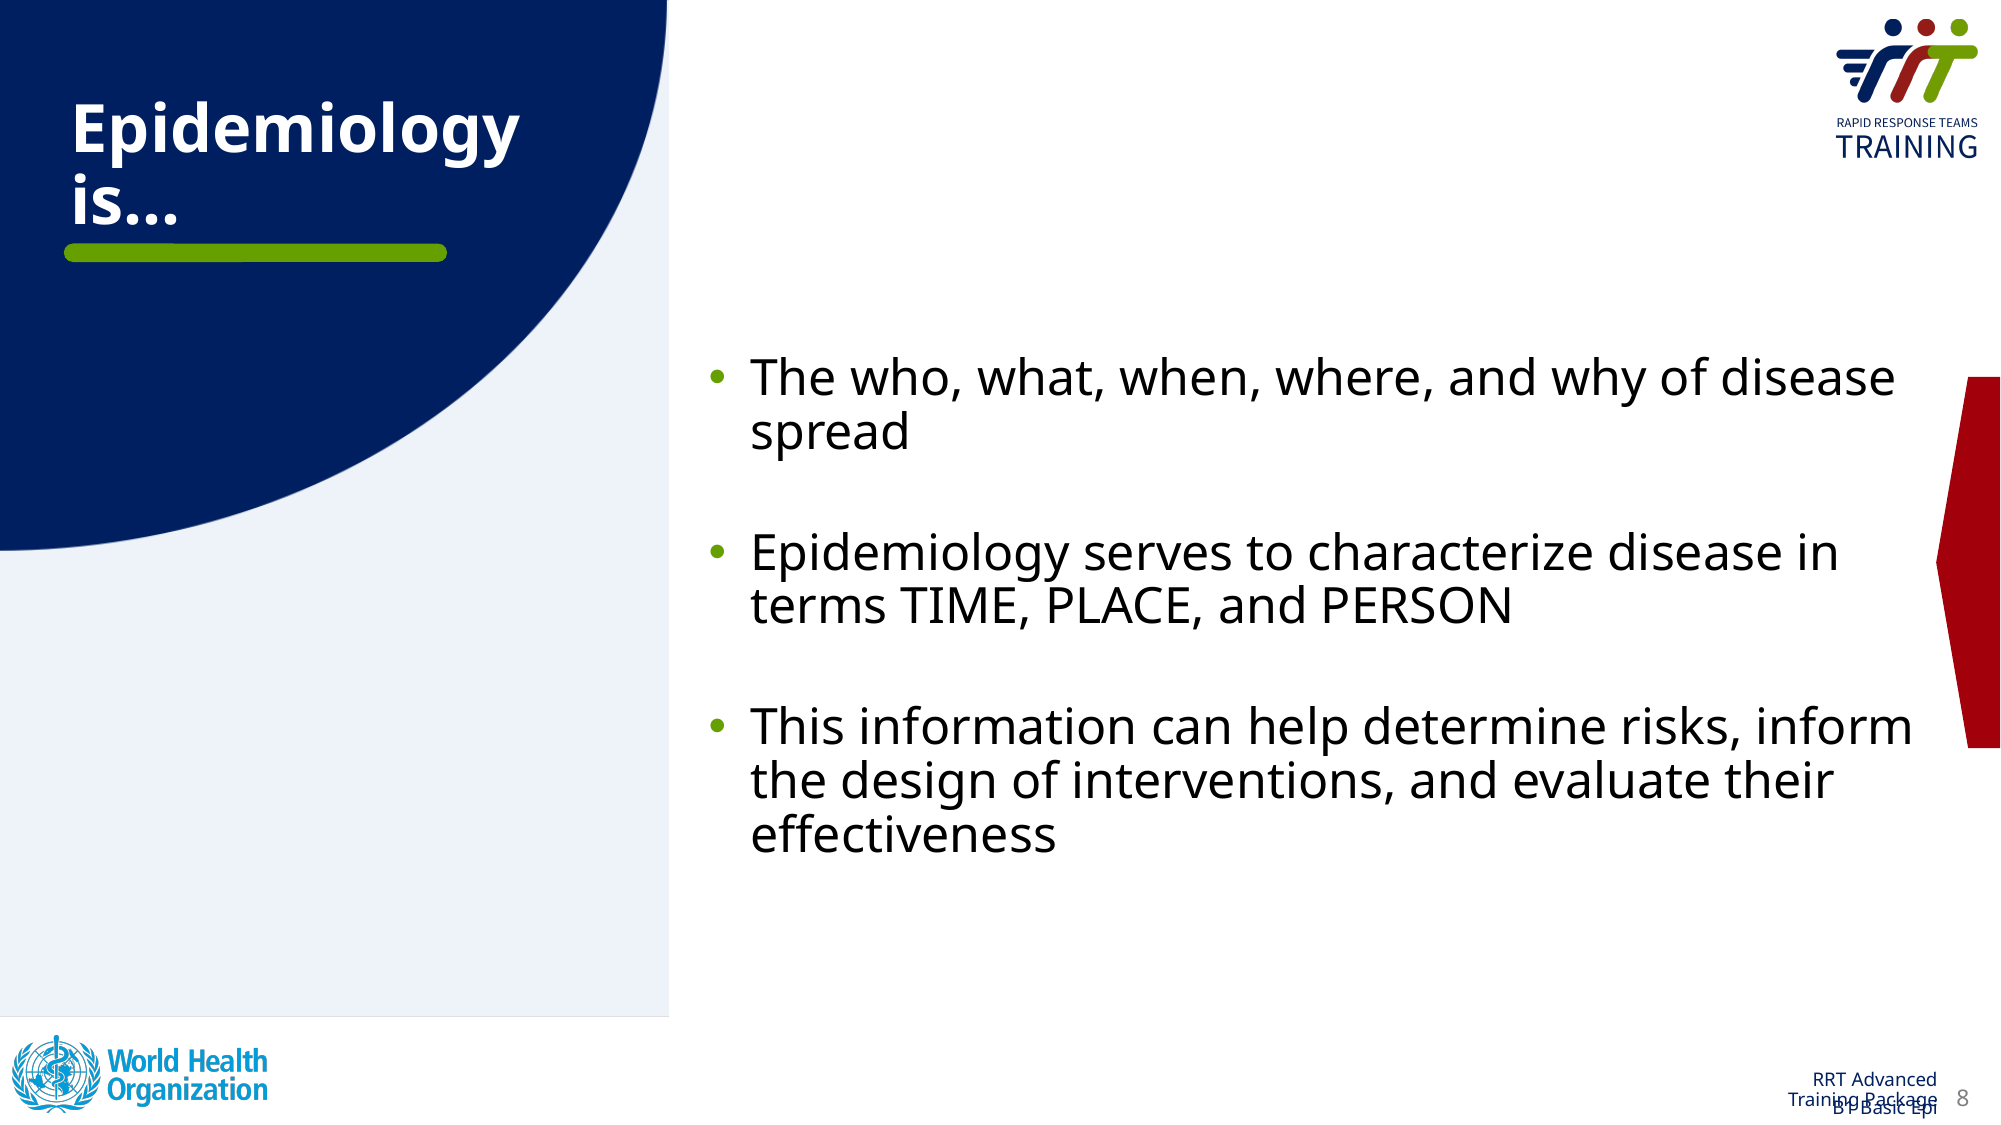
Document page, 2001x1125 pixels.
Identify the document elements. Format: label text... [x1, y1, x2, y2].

picture [1835, 19, 1978, 167]
picture [12, 1035, 267, 1113]
picture [0, 0, 669, 1018]
list The who, what, when, where, and why of disease spread Epidemiology serves to characterize disease in terms TIME, PLACE, and PERSON This information can help determine risks, inform the design of interventions, and evaluate their effectiveness [700, 344, 1937, 1049]
picture [58, 1050, 64, 1058]
picture [12, 1083, 48, 1113]
text_box Epidemiology is… [62, 87, 548, 244]
text_box [63, 243, 448, 263]
